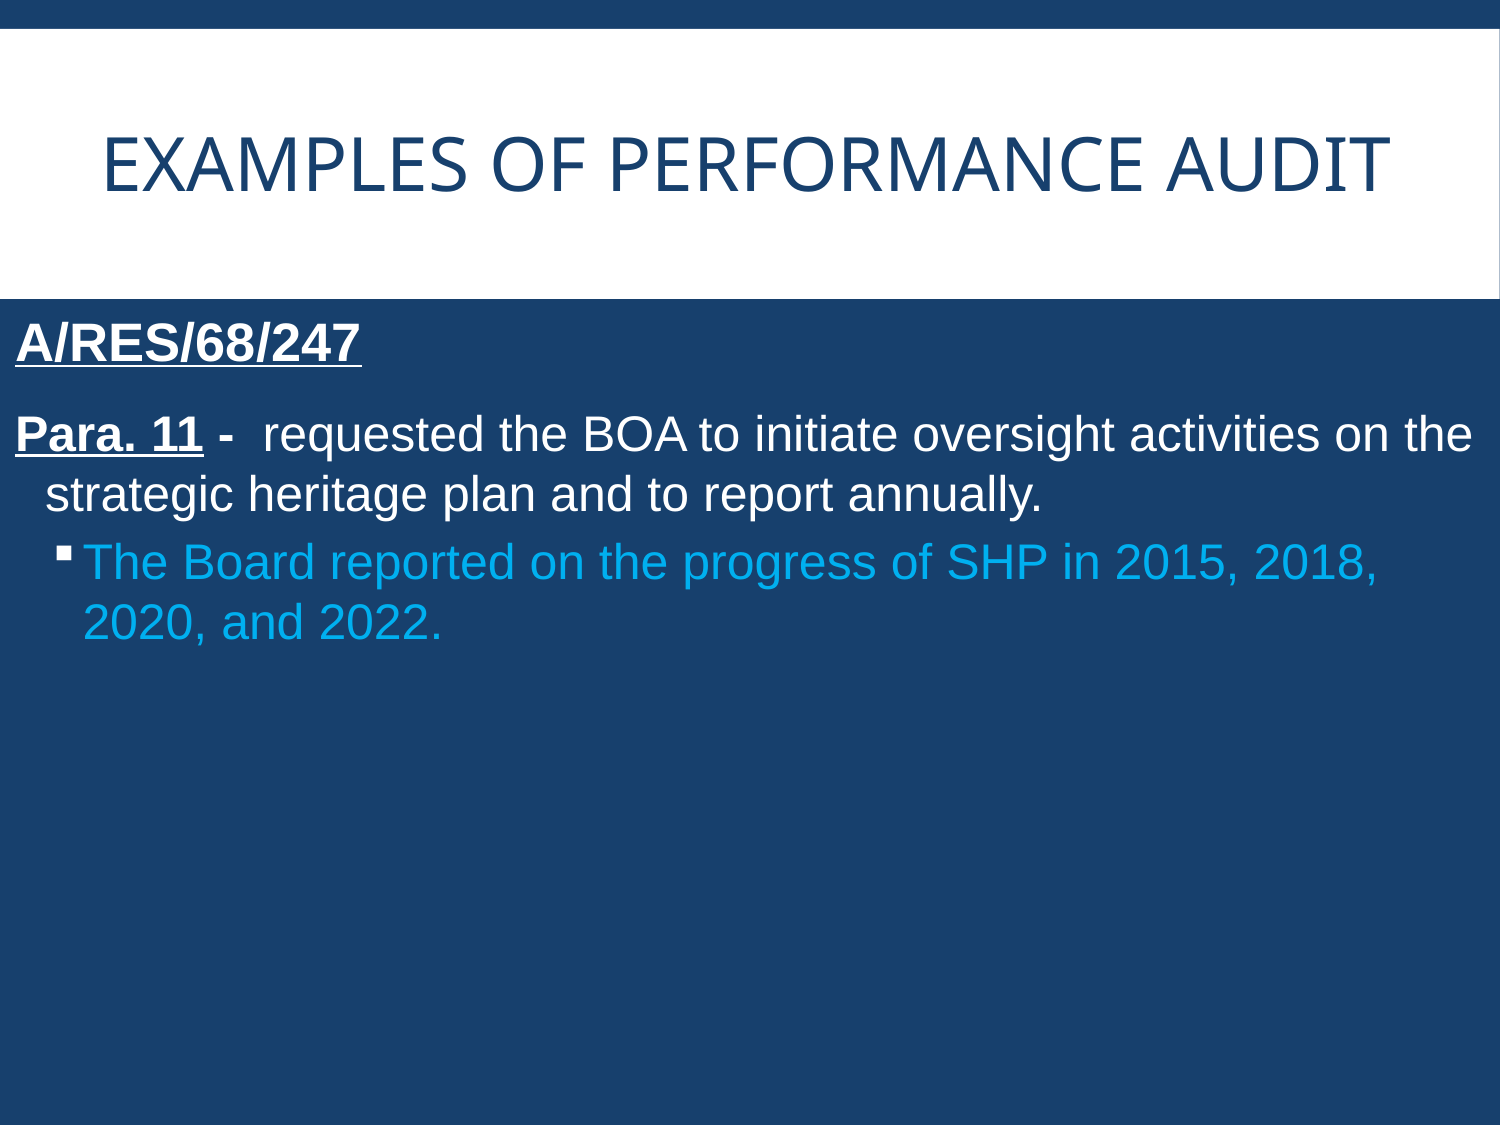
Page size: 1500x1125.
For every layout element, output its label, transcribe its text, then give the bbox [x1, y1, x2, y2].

title Examples of performance audit [0, 75, 1496, 263]
list A/RES/68/247 Para. 11 - requested the BOA to initiate oversight activities on the strategic heritage plan and to report annually. The Board reported on the progress of SHP in 2015, 2018, 2020, and 2022. [0, 299, 1496, 1100]
